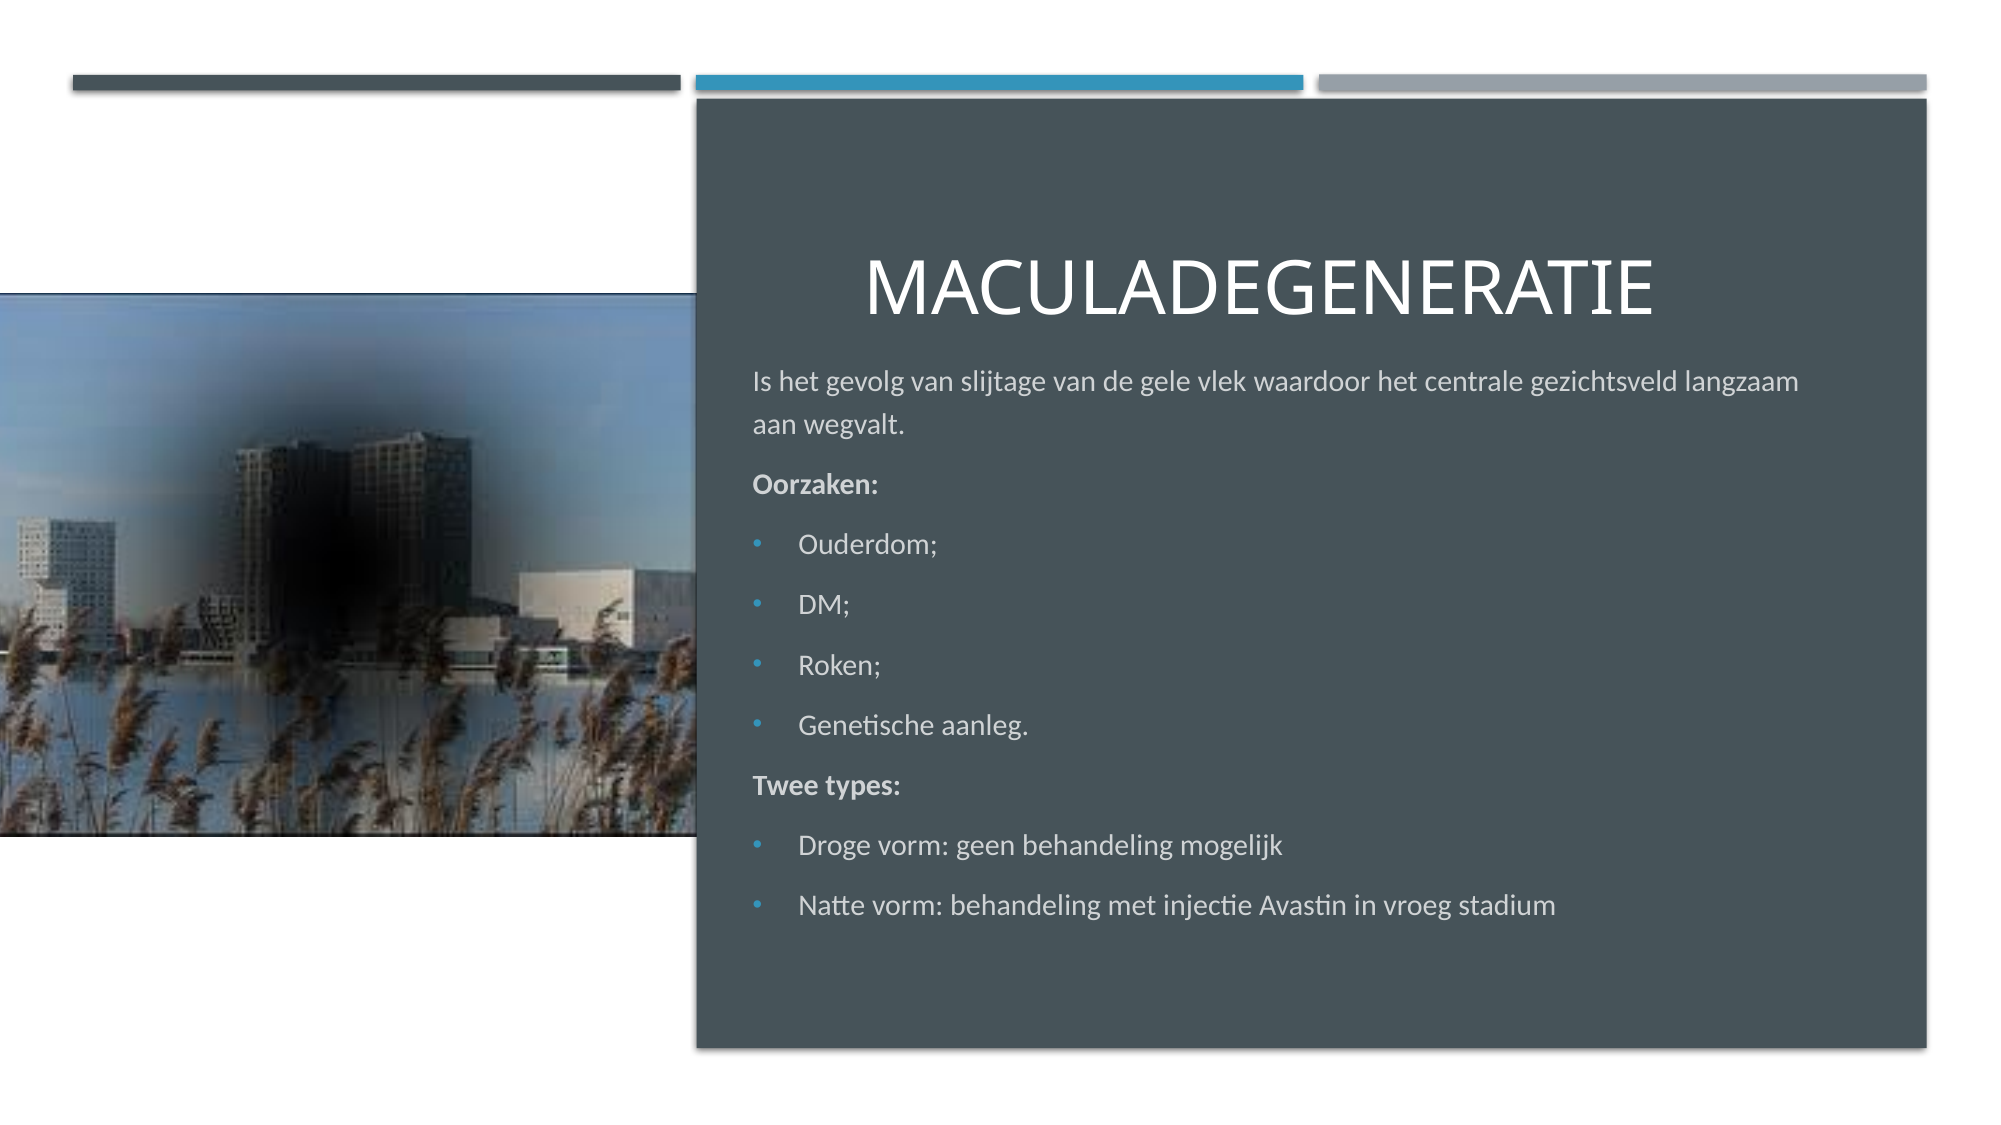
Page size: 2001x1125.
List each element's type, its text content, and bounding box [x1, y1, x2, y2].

picture [0, 292, 700, 838]
text_box [0, 0, 2000, 1125]
title Maculadegeneratie [848, 224, 1964, 339]
text_box [72, 74, 682, 92]
text_box [1318, 73, 1928, 92]
text_box [695, 74, 1304, 91]
subtitle Is het gevolg van slijtage van de gele vlek waardoor het centrale gezichtsveld langzaam aan wegvalt. Oorzaken: Ouderdom; DM; Roken; Genetische aanleg. Twee types: Droge vorm: geen behandeling mogelijk Natte vorm: behandeling met injectie Avastin in vroeg stadium [737, 346, 1853, 931]
text_box [696, 98, 1928, 1049]
